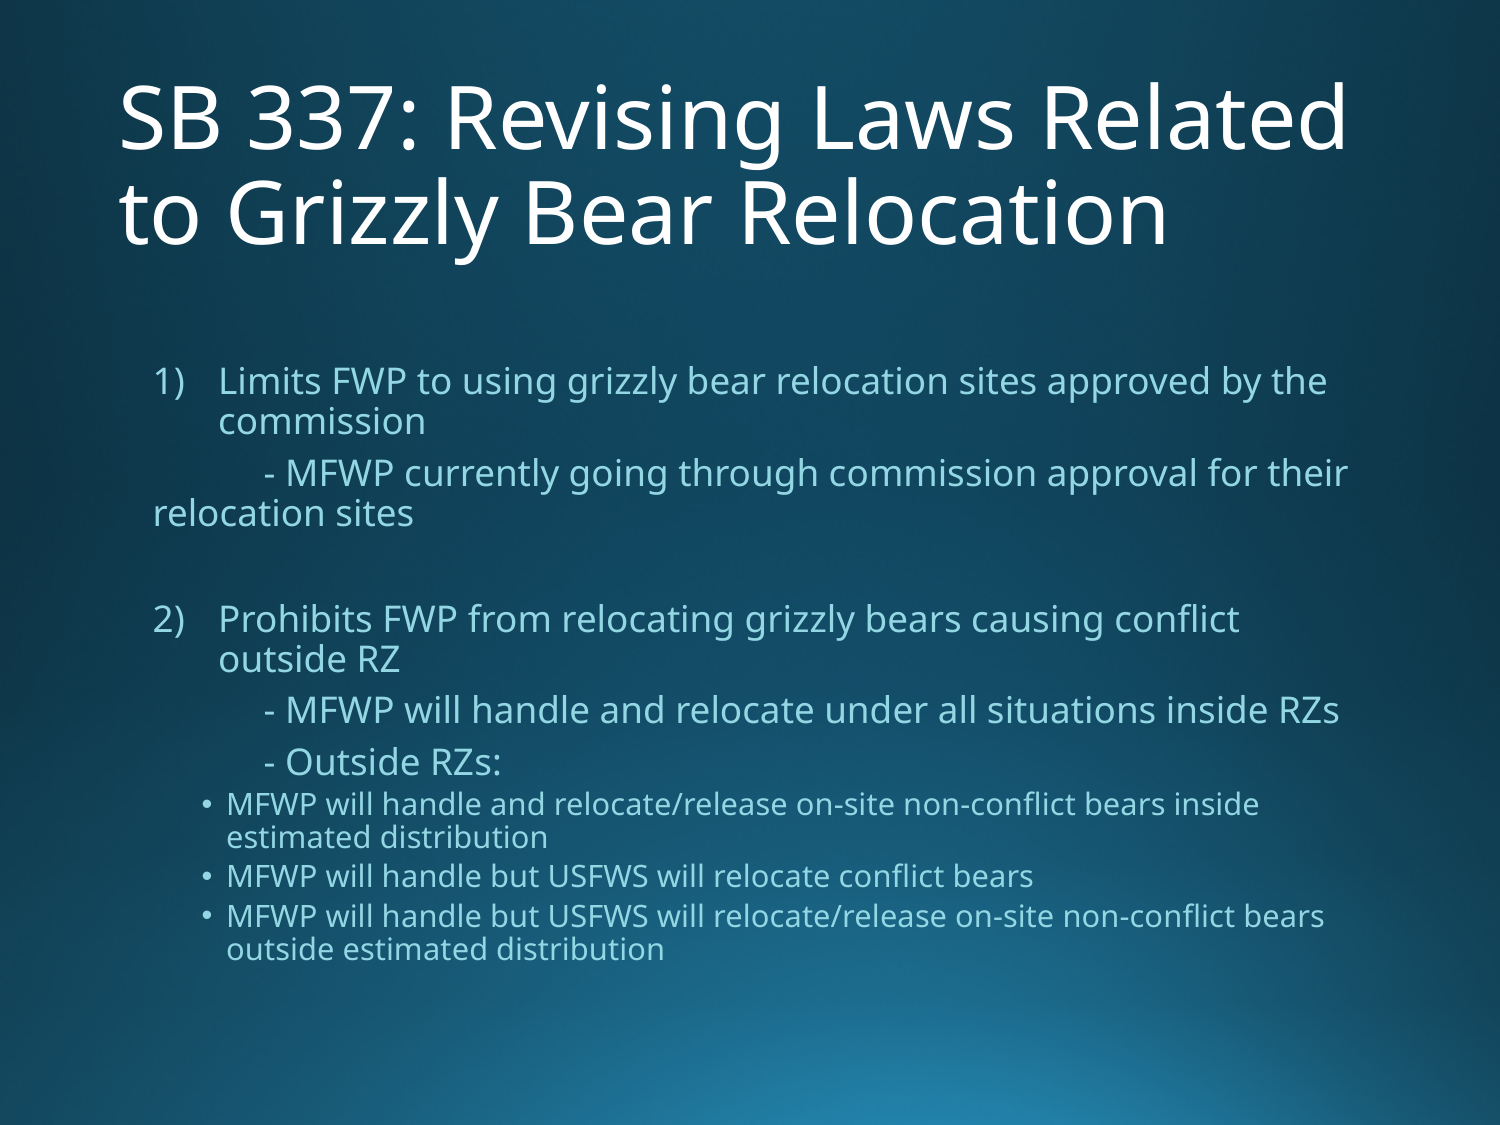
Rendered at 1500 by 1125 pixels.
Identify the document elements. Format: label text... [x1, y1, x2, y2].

title SB 337: Revising Laws Related to Grizzly Bear Relocation [103, 59, 1388, 278]
list Limits FWP to using grizzly bear relocation sites approved by the commission - MFWP currently going through commission approval for their relocation sites Prohibits FWP from relocating grizzly bears causing conflict outside RZ - MFWP will handle and relocate under all situations inside RZs - Outside RZs: MFWP will handle and relocate/release on-site non-conflict bears inside estimated distribution MFWP will handle but USFWS will relocate conflict bears MFWP will handle but USFWS will relocate/release on-site non-conflict bears outside estimated distribution [137, 299, 1388, 1014]
picture [0, 0, 1500, 1125]
